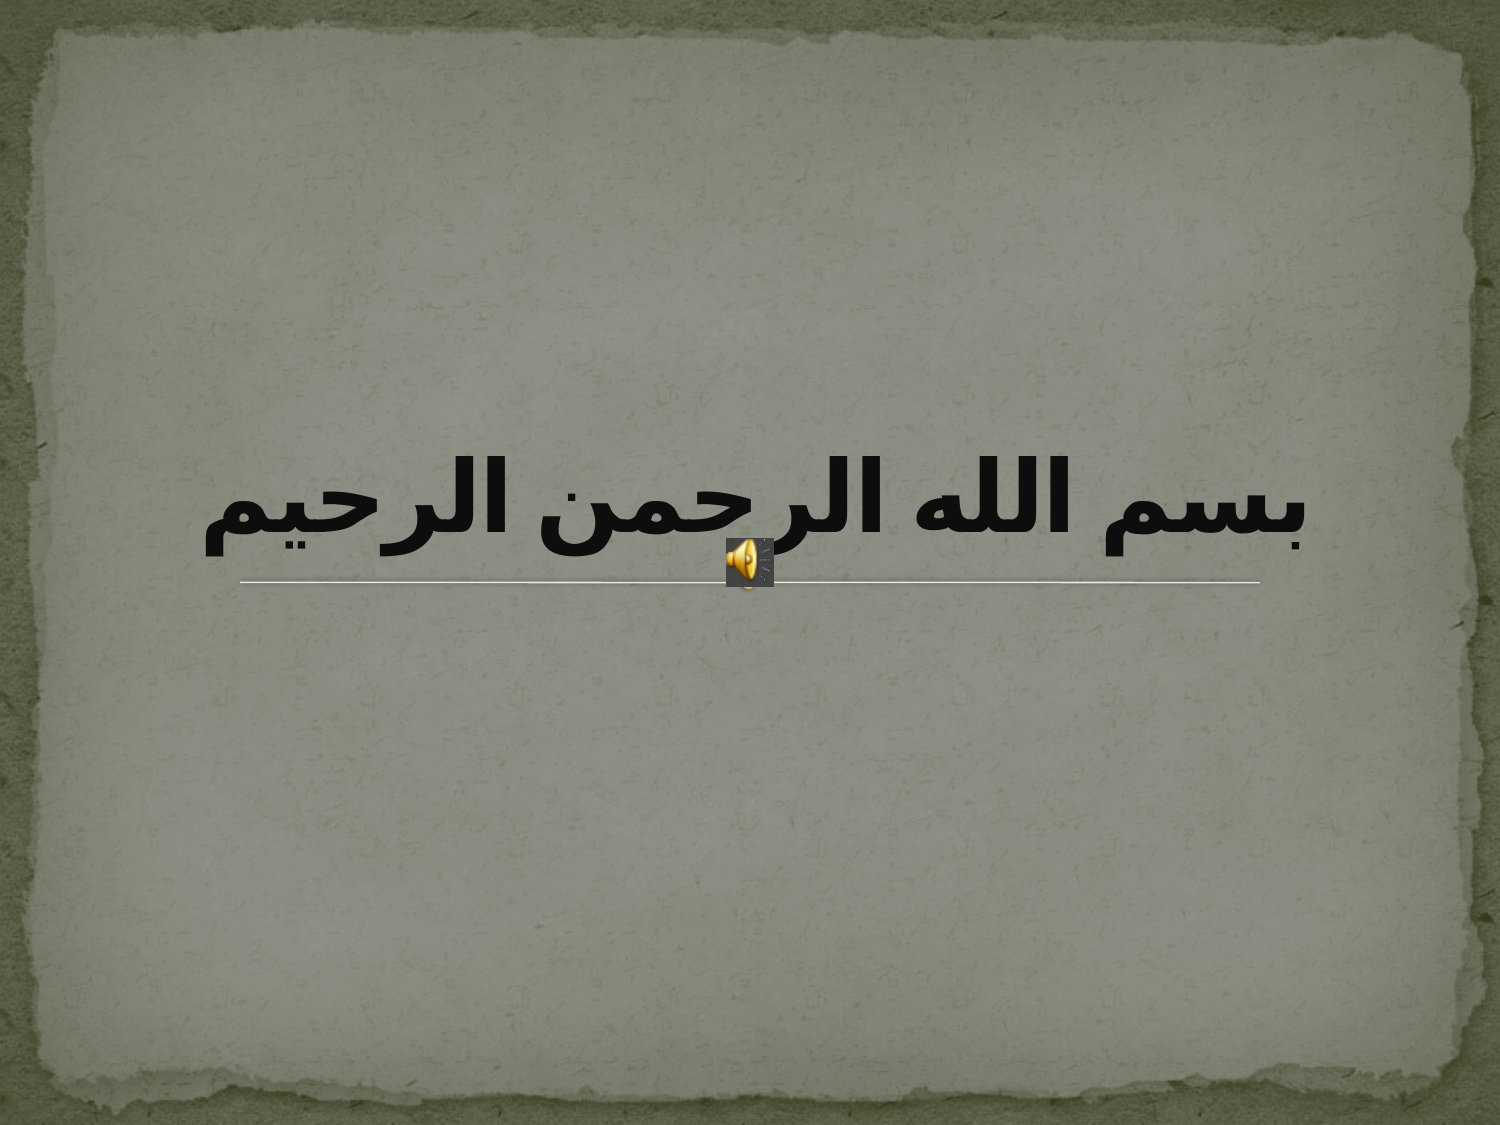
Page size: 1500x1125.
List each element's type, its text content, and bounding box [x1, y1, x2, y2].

picture [725, 538, 775, 587]
title بسم الله الرحمن الرحیم [74, 235, 1438, 561]
